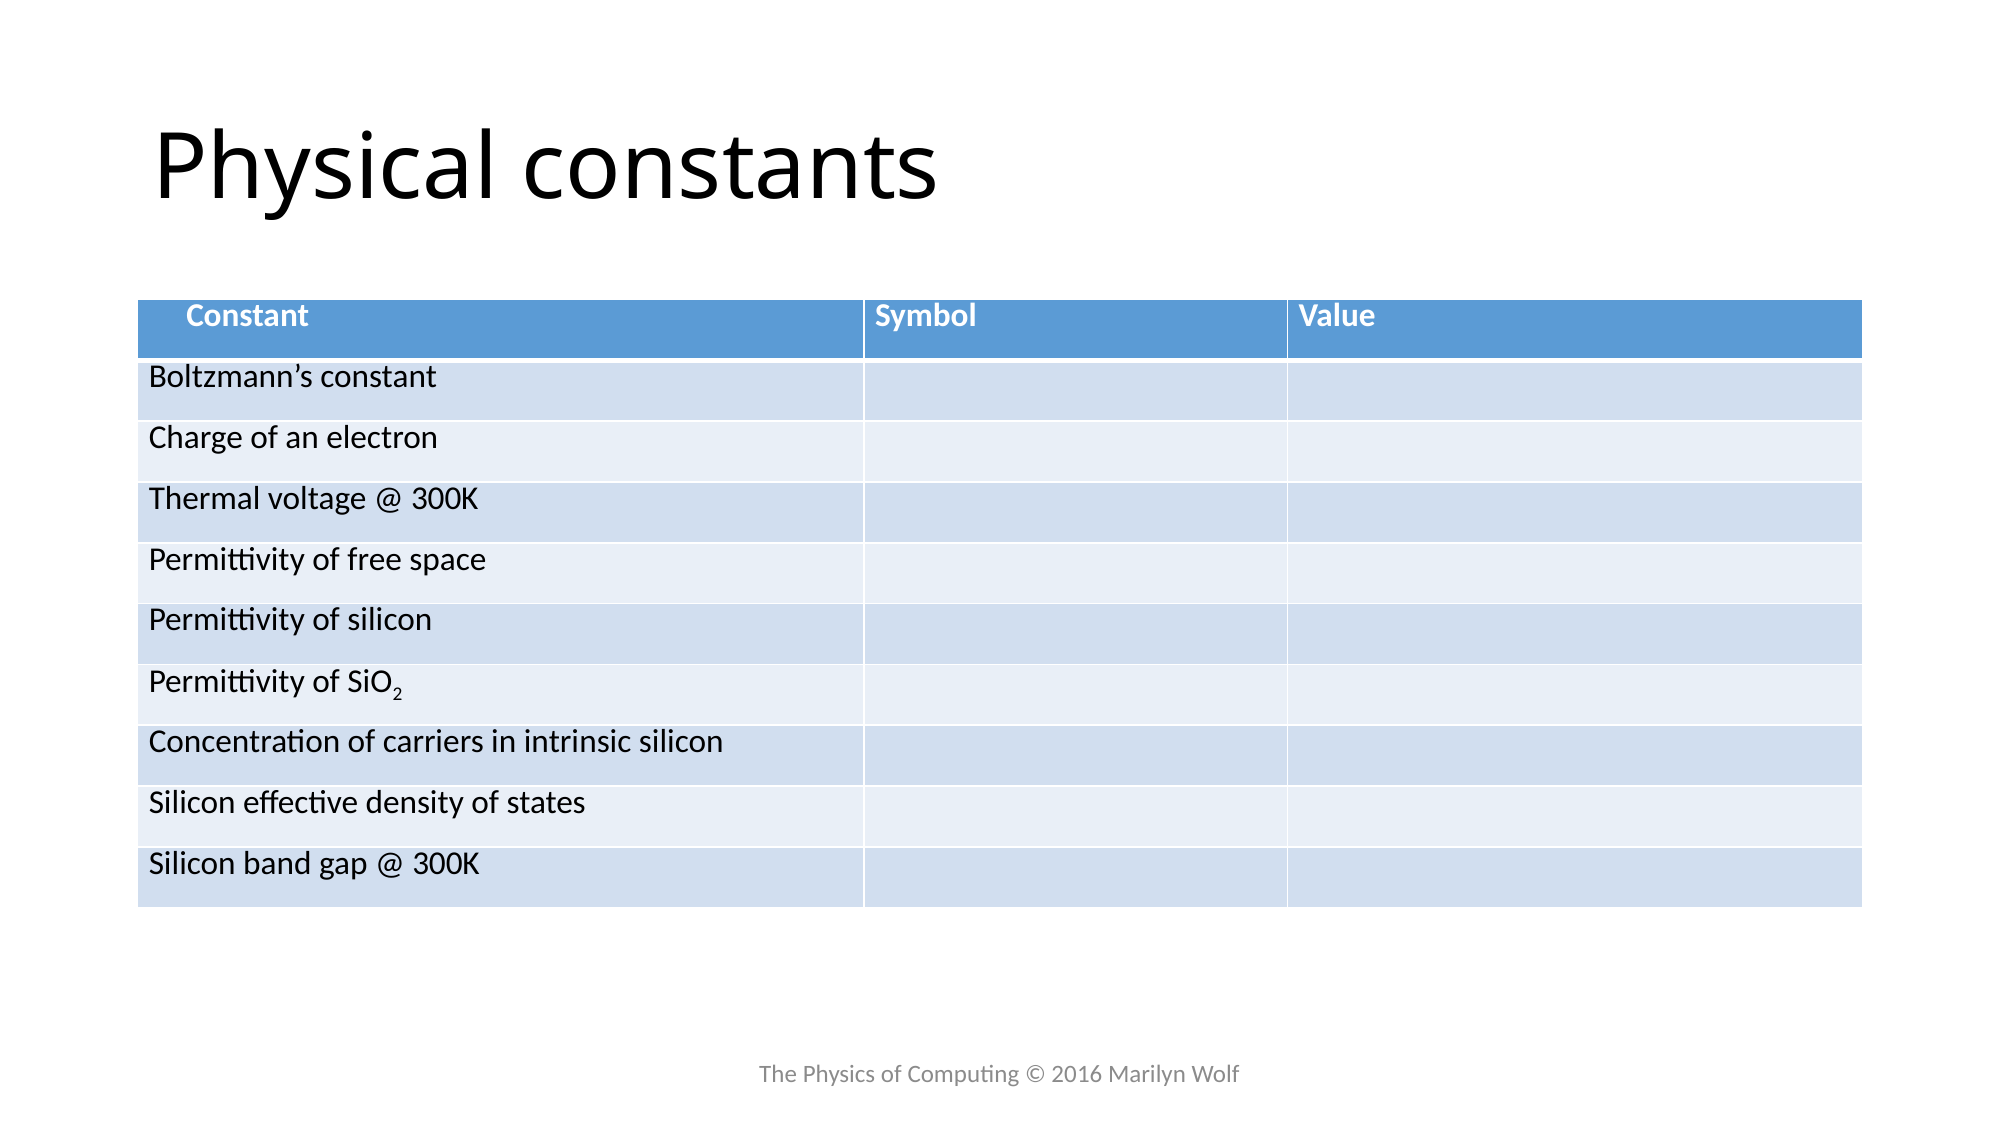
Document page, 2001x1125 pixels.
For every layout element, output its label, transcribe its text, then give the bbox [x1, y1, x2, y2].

title Physical constants [137, 59, 1863, 278]
footer The Physics of Computing © 2016 Marilyn Wolf [662, 1042, 1338, 1103]
